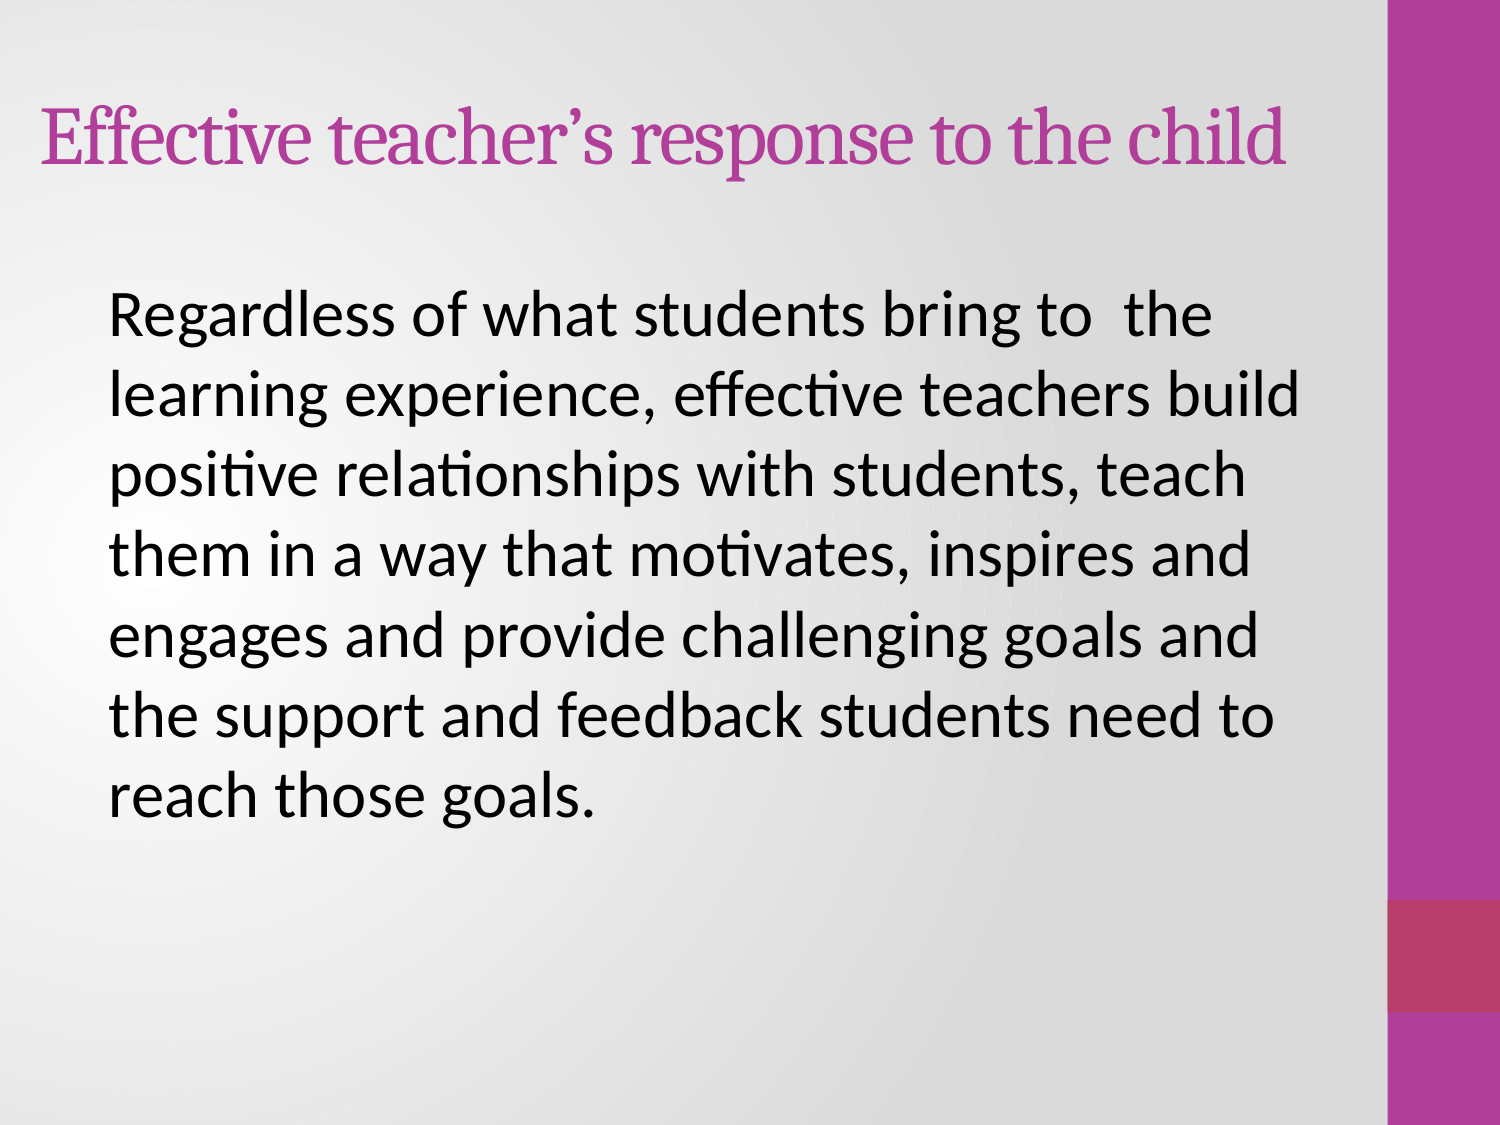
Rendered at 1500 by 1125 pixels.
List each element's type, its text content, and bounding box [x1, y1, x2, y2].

list Regardless of what students bring to the learning experience, effective teachers build positive relationships with students, teach them in a way that motivates, inspires and engages and provide challenging goals and the support and feedback students need to reach those goals. [75, 262, 1325, 1050]
title Effective teacher’s response to the child [24, 37, 1413, 225]
